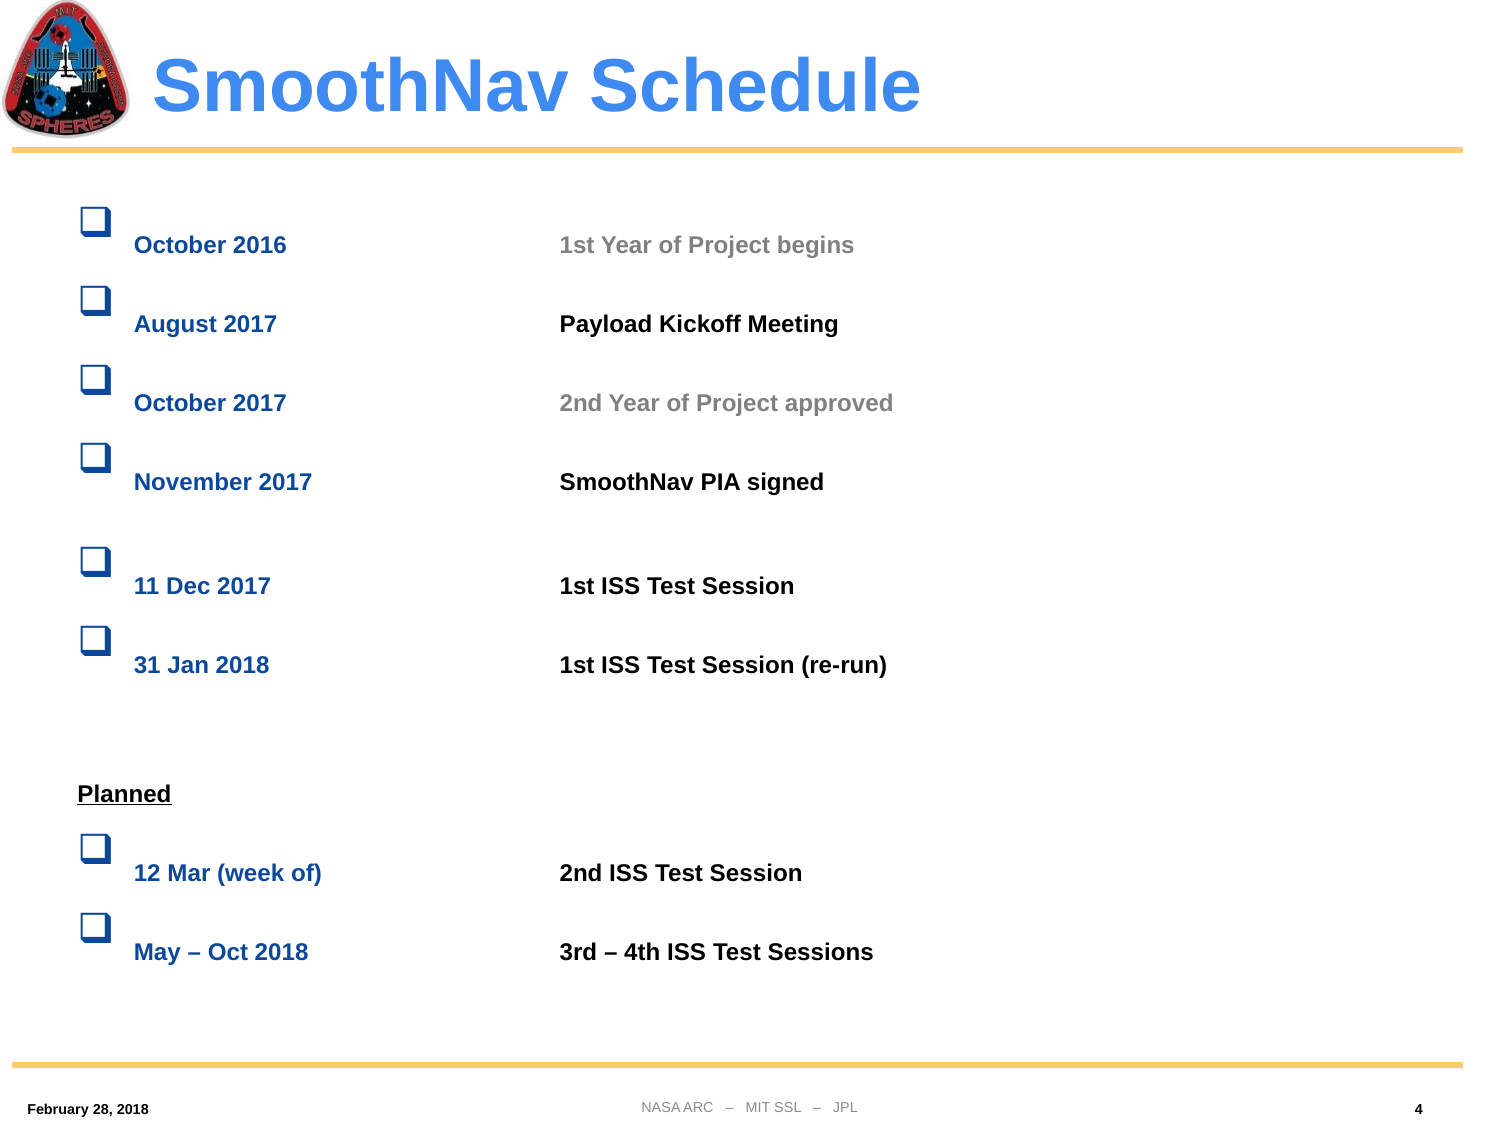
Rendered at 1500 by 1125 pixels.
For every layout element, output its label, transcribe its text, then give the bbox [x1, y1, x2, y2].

title SmoothNav Schedule [137, 24, 1451, 138]
footer NASA ARC – MIT SSL – JPL [512, 1077, 988, 1120]
picture [0, 0, 131, 139]
text_box October 2016 1st Year of Project begins August 2017 Payload Kickoff Meeting October 2017 2nd Year of Project approved November 2017 SmoothNav PIA signed 11 Dec 2017 1st ISS Test Session 31 Jan 2018 1st ISS Test Session (re-run) Planned 12 Mar (week of) 2nd ISS Test Session May – Oct 2018 3rd – 4th ISS Test Sessions [62, 194, 1413, 1038]
